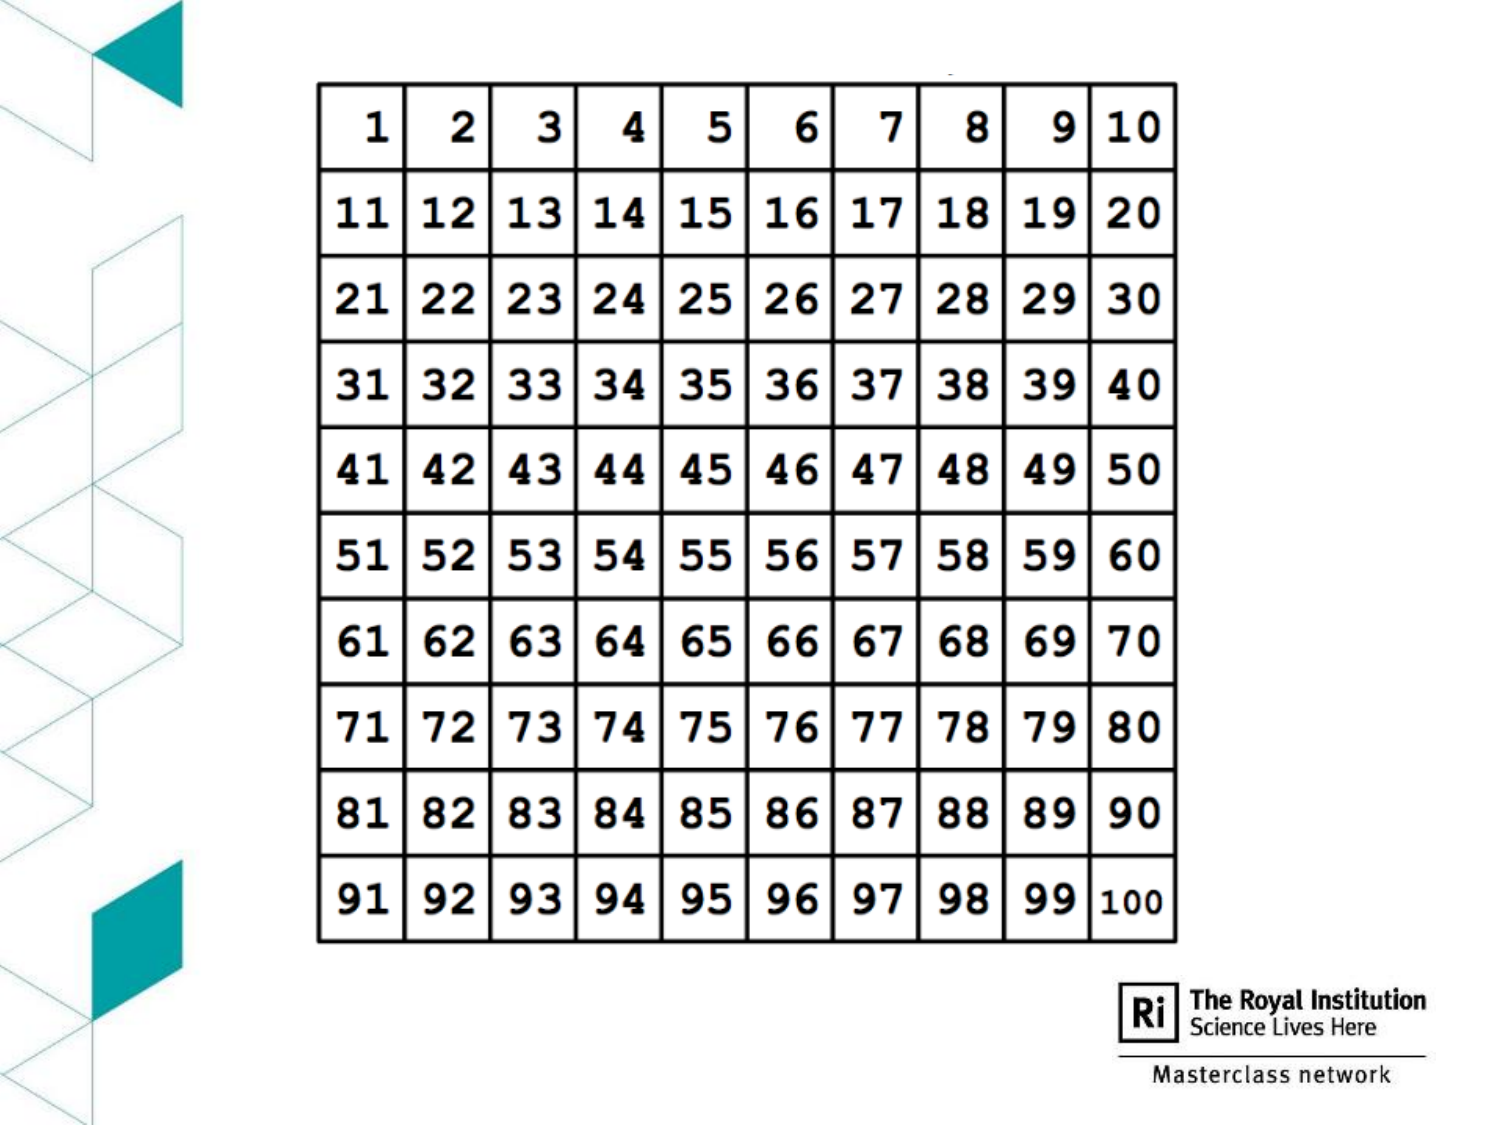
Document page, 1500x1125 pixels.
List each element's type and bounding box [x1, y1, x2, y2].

picture [1112, 975, 1436, 1102]
picture [310, 74, 1190, 956]
picture [0, 0, 215, 1125]
